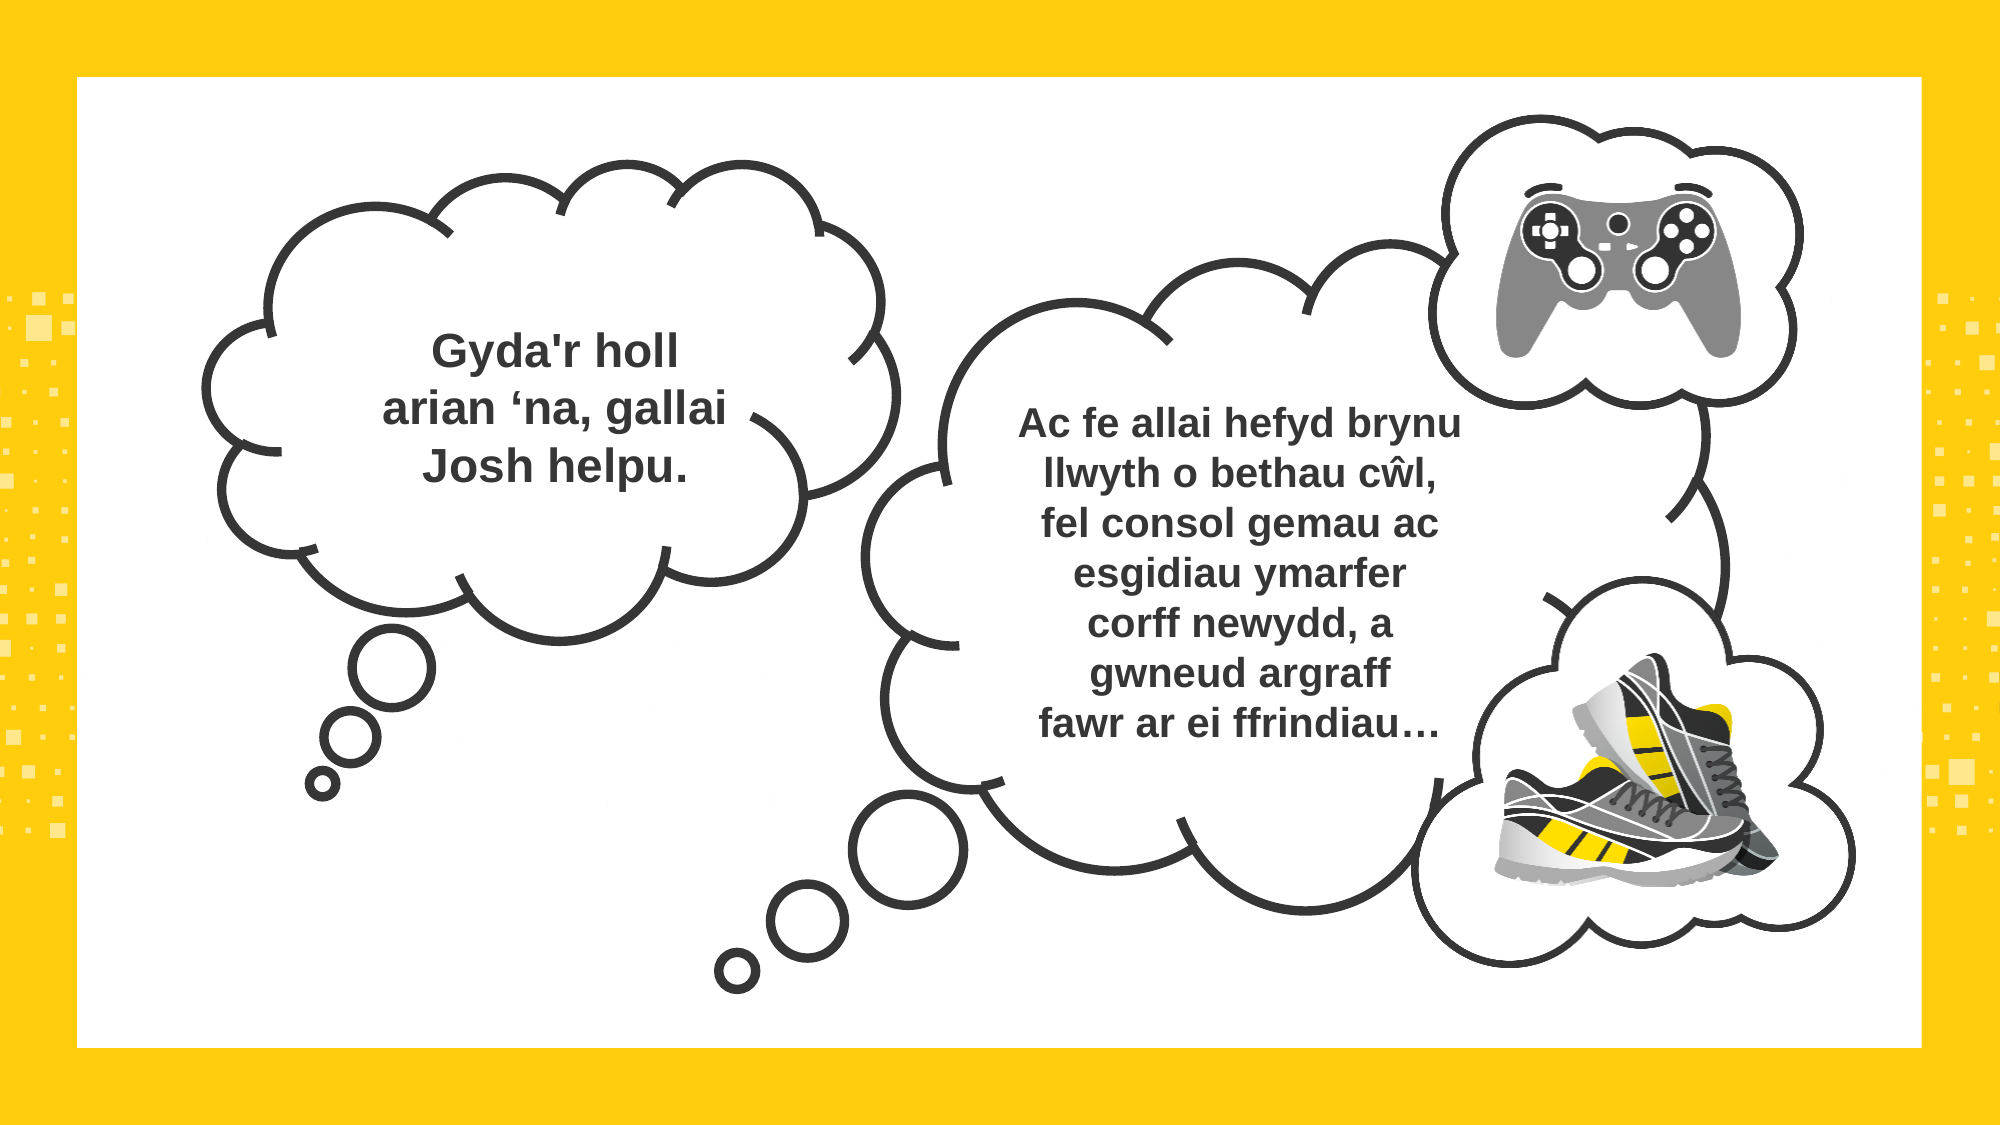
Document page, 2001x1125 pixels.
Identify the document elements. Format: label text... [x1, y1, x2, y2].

text_box [717, 951, 757, 991]
text_box [952, 242, 1422, 388]
text_box [308, 769, 337, 798]
text_box [345, 599, 467, 614]
text_box [205, 325, 252, 545]
picture [1404, 575, 1866, 978]
text_box [851, 793, 965, 907]
text_box [901, 754, 1404, 913]
text_box [351, 627, 433, 709]
text_box [769, 883, 846, 960]
text_box [1613, 411, 1727, 575]
text_box [266, 163, 898, 473]
text_box [322, 709, 378, 765]
text_box Gyda'r holl arian ‘na, gallai Josh helpu. [252, 311, 860, 599]
text_box Ac fe allai hefyd brynu llwyth o bethau cŵl, fel consol gemau ac esgidiau ymarfer corff newydd, a gwneud argraff fawr ar ei ffrindiau… [867, 388, 1613, 754]
text_box [470, 599, 649, 643]
picture [1422, 108, 1804, 411]
